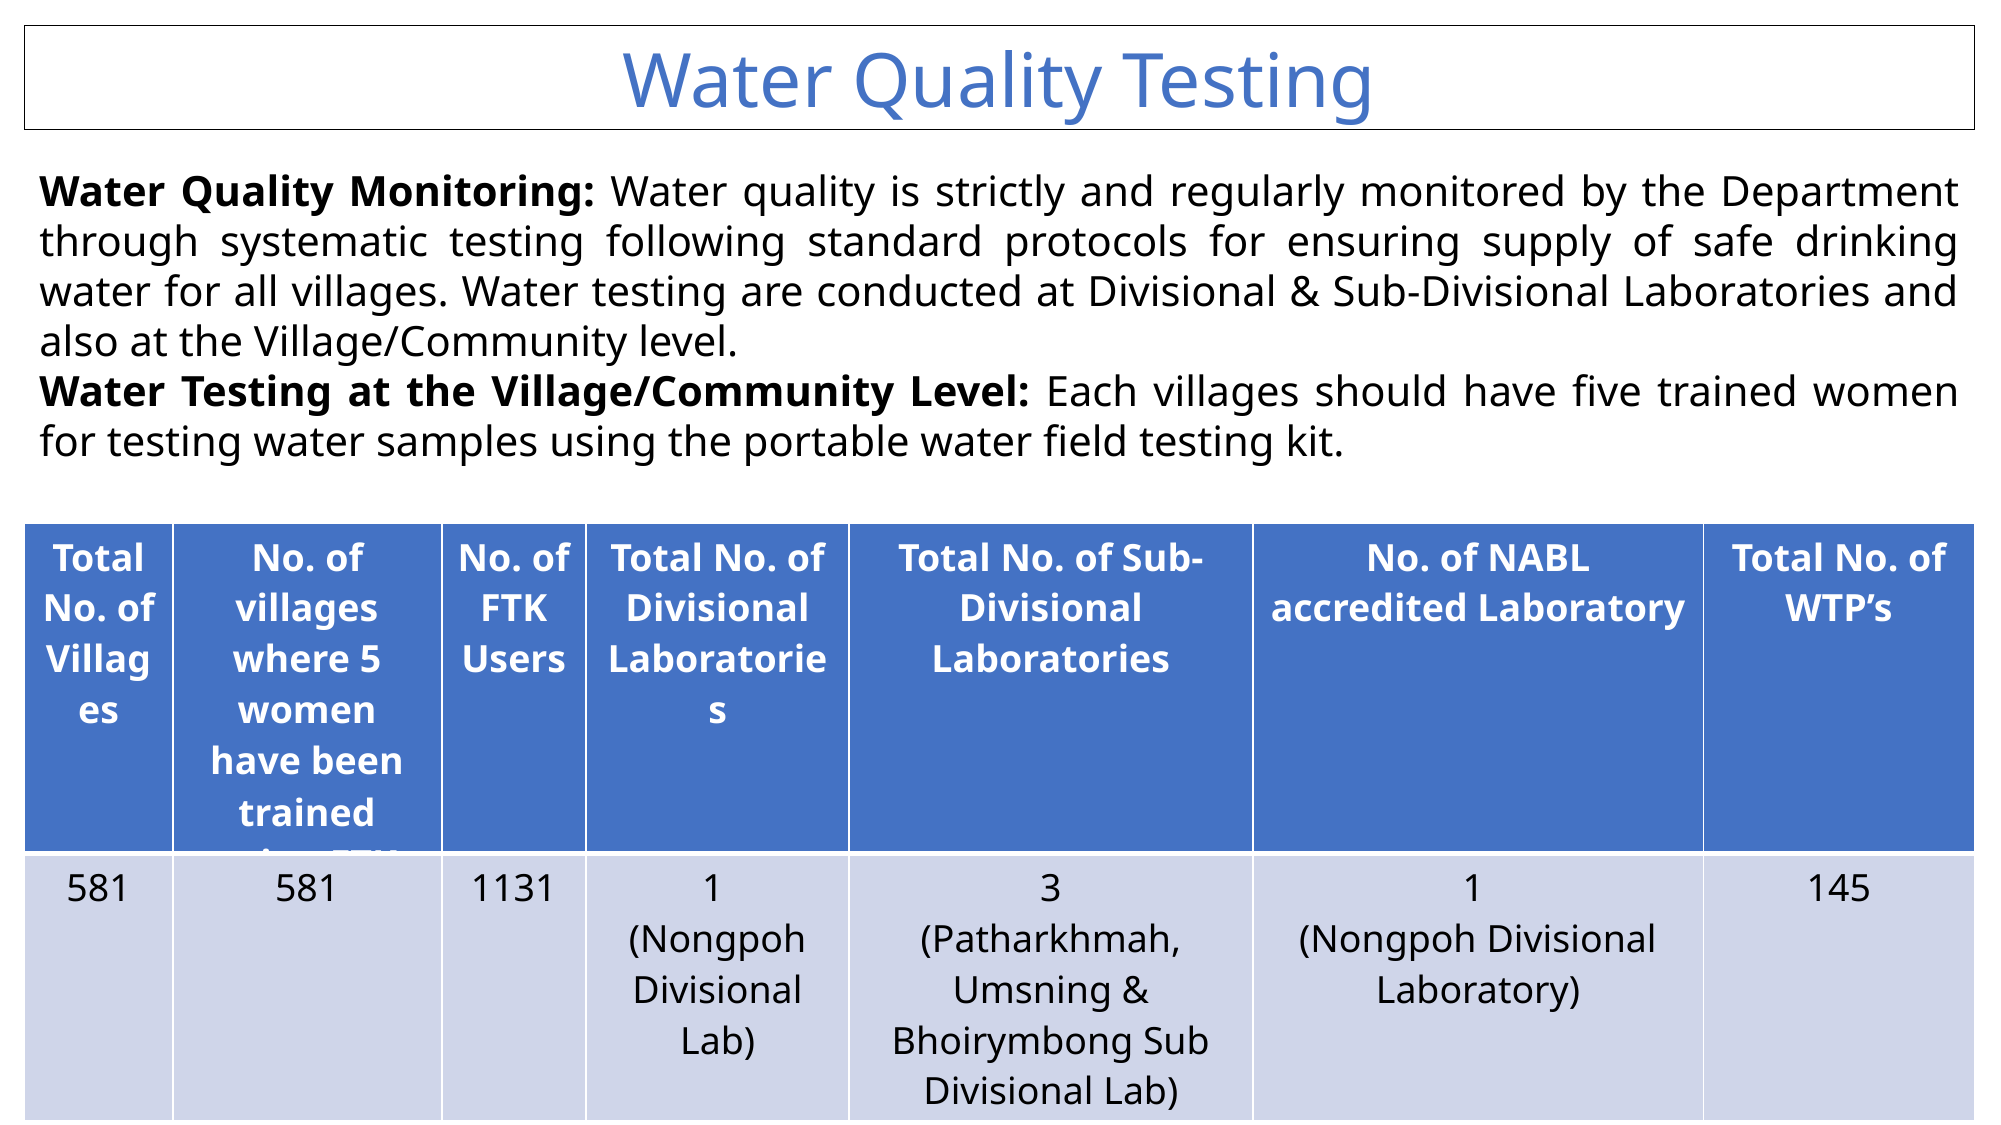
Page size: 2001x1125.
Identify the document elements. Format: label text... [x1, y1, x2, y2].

table_cell 145 [1704, 856, 1974, 1120]
table_header Total No. of Sub-Divisional Laboratories [850, 524, 1252, 851]
table_header Total No. of Villages [25, 524, 172, 851]
table_header Total No. of Divisional Laboratories [587, 524, 848, 851]
table_cell 1131 [443, 856, 585, 1120]
table_cell 1 (Nongpoh Divisional Lab) [587, 856, 848, 1120]
subtitle Water Quality Monitoring: Water quality is strictly and regularly monitored by the Department through systematic testing following standard protocols for ensuring supply of safe drinking water for all villages. Water testing are conducted at Divisional & Sub-Divisional Laboratories and also at the Village/Community level. Water Testing at the Village/Community Level: Each villages should have five trained women for testing water samples using the portable water field testing kit. [24, 157, 1975, 523]
table_cell 1 (Nongpoh Divisional Laboratory) [1254, 856, 1703, 1120]
table_header No. of NABL accredited Laboratory [1254, 524, 1703, 851]
table_header Total No. of WTP’s [1704, 524, 1974, 851]
table_cell 3 (Patharkhmah, Umsning & Bhoirymbong Sub Divisional Lab) [850, 856, 1252, 1120]
table_cell 581 [25, 856, 172, 1120]
table_header No. of villages where 5 women have been trained using FTK [174, 524, 441, 851]
table_cell 581 [174, 856, 441, 1120]
text_box Water Quality Testing [24, 25, 1975, 130]
table_header No. of FTK Users [443, 524, 585, 851]
